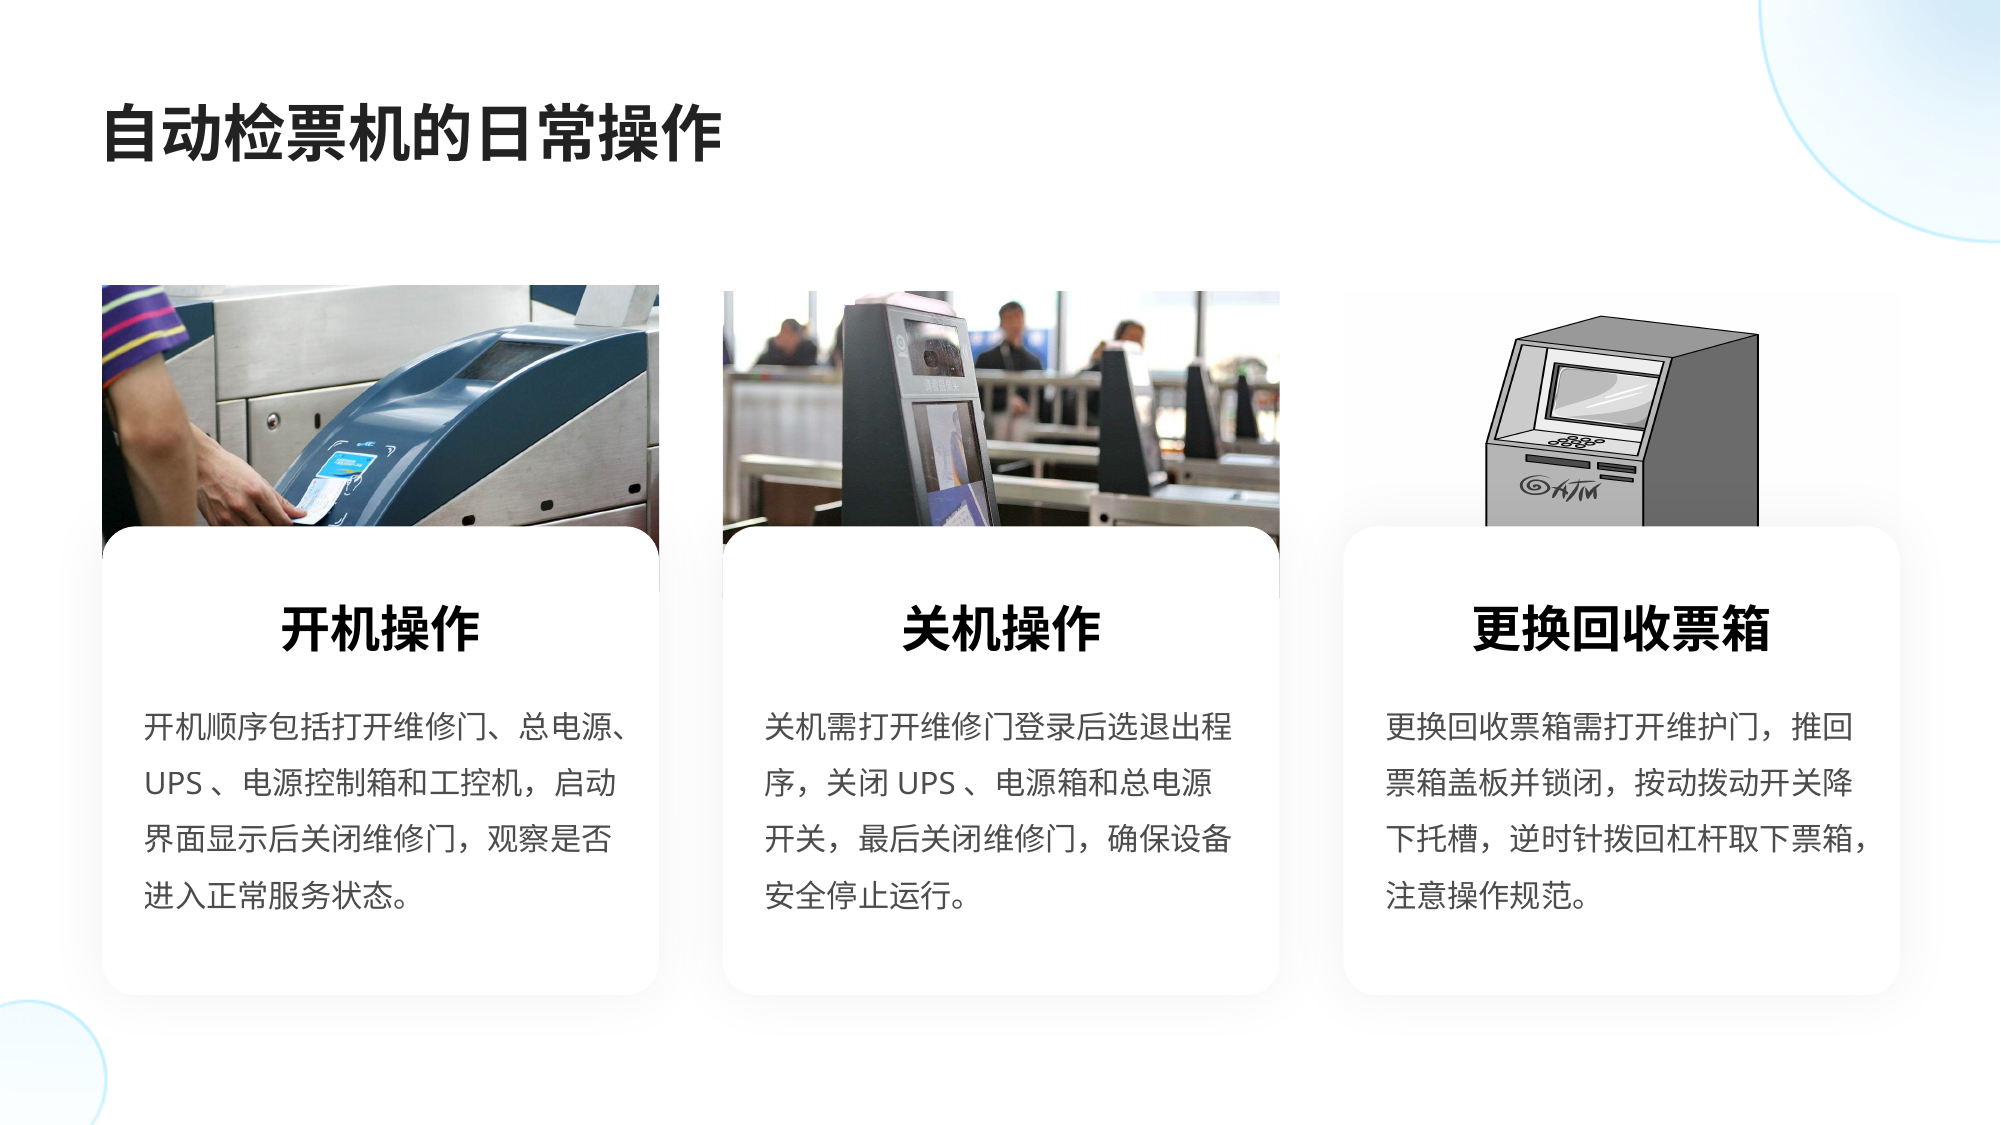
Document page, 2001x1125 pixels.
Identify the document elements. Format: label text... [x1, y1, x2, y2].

text_box 开机操作 [119, 600, 642, 659]
text_box 更换回收票箱 [1360, 606, 1883, 659]
text_box 开机顺序包括打开维修门、总电源、UPS、电源控制箱和工控机，启动界面显示后关闭维修门，观察是否进入正常服务状态。 [133, 683, 629, 948]
text_box 更换回收票箱需打开维护门，推回票箱盖板并锁闭，按动拨动开关降下托槽，逆时针拨回杠杆取下票箱，注意操作规范。 [1374, 683, 1870, 948]
text_box 关机需打开维修门登录后选退出程序，关闭UPS、电源箱和总电源开关，最后关闭维修门，确保设备安全停止运行。 [753, 683, 1249, 948]
text_box [102, 599, 660, 996]
text_box 自动检票机的日常操作 [78, 43, 1922, 189]
text_box 关机操作 [740, 605, 1263, 659]
picture [0, 0, 2001, 1125]
text_box [722, 603, 1280, 996]
text_box [1343, 605, 1901, 996]
